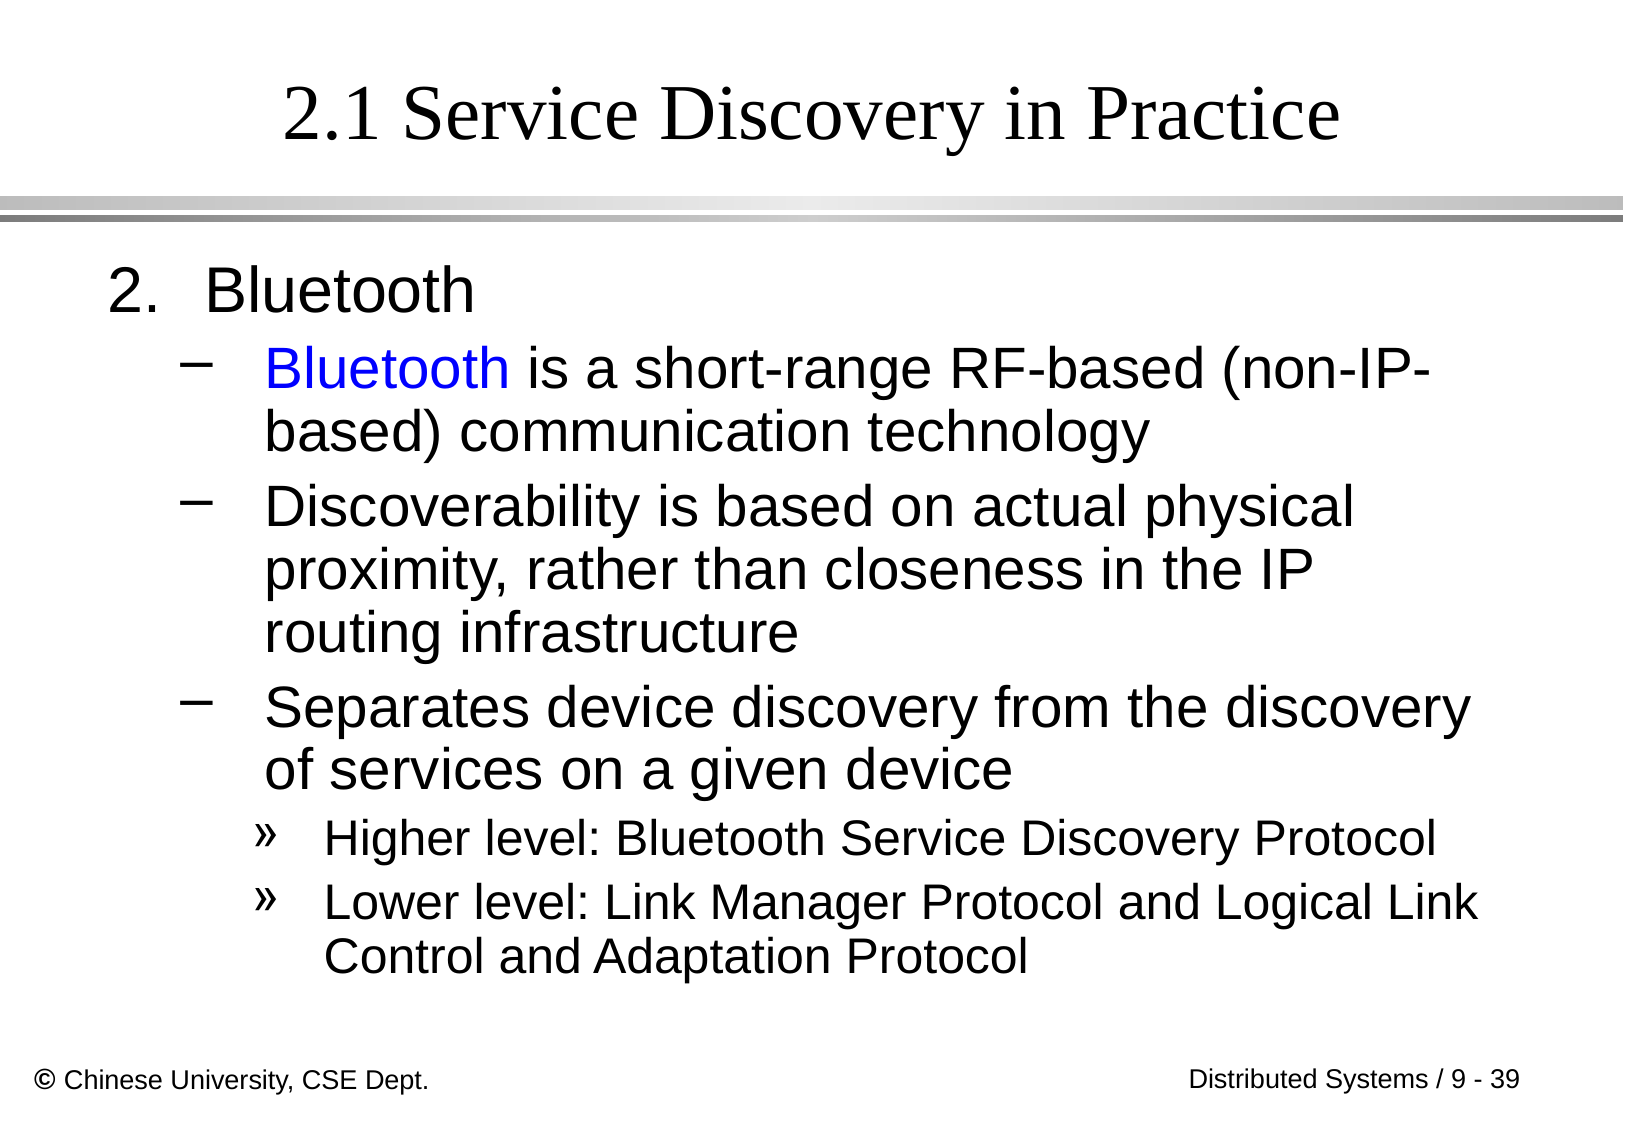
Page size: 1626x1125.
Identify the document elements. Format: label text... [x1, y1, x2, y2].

title 2.1 Service Discovery in Practice [49, 62, 1576, 163]
list Bluetooth Bluetooth is a short-range RF-based (non-IP-based) communication technology Discoverability is based on actual physical proximity, rather than closeness in the IP routing infrastructure Separates device discovery from the discovery of services on a given device Higher level: Bluetooth Service Discovery Protocol Lower level: Link Manager Protocol and Logical Link Control and Adaptation Protocol [92, 249, 1506, 1038]
